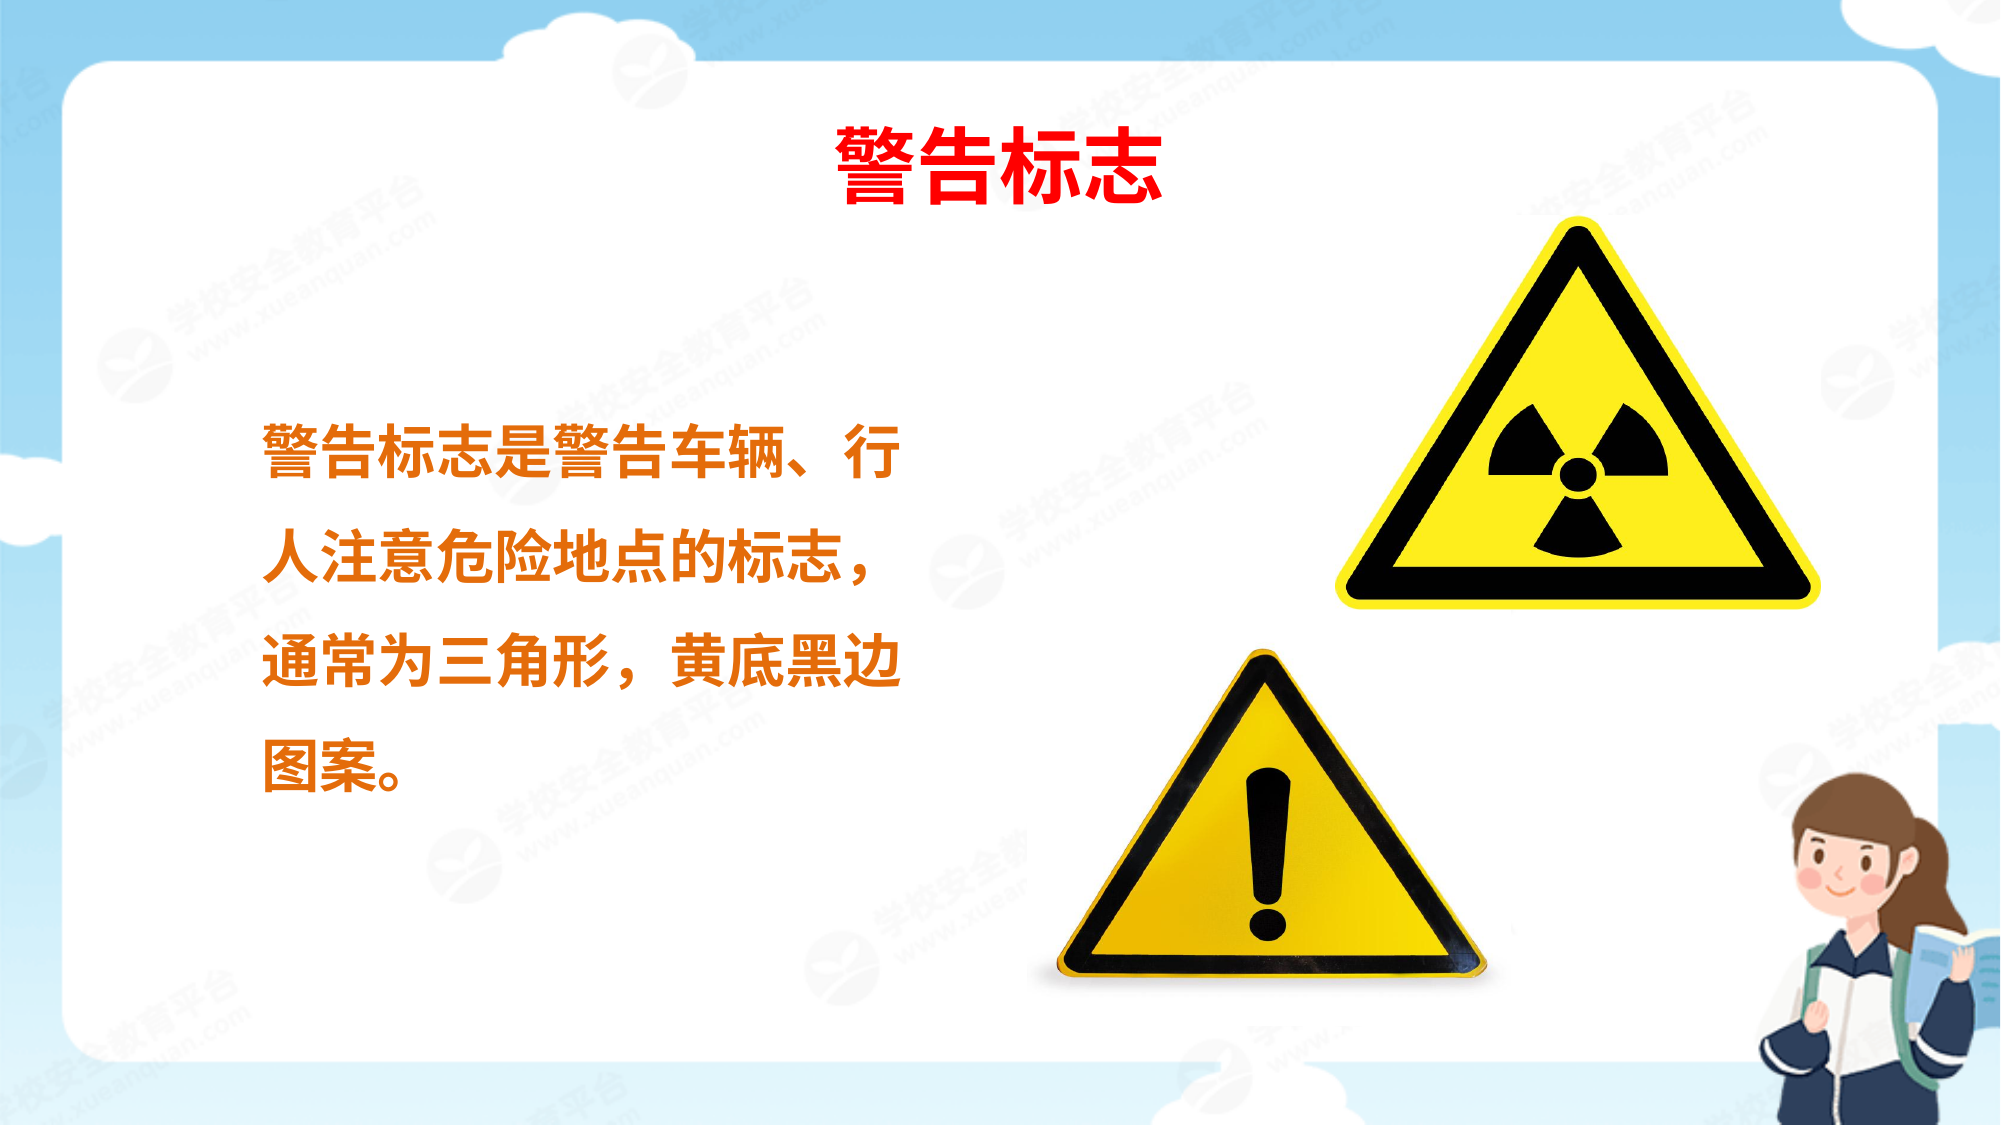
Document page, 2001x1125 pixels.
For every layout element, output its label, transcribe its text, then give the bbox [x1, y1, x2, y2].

text_box 警告标志 [818, 107, 1182, 222]
list 警告标志是警告车辆、行人注意危险地点的标志，通常为三角形，黄底黑边图案。 [246, 372, 936, 810]
picture [0, 0, 2001, 1125]
